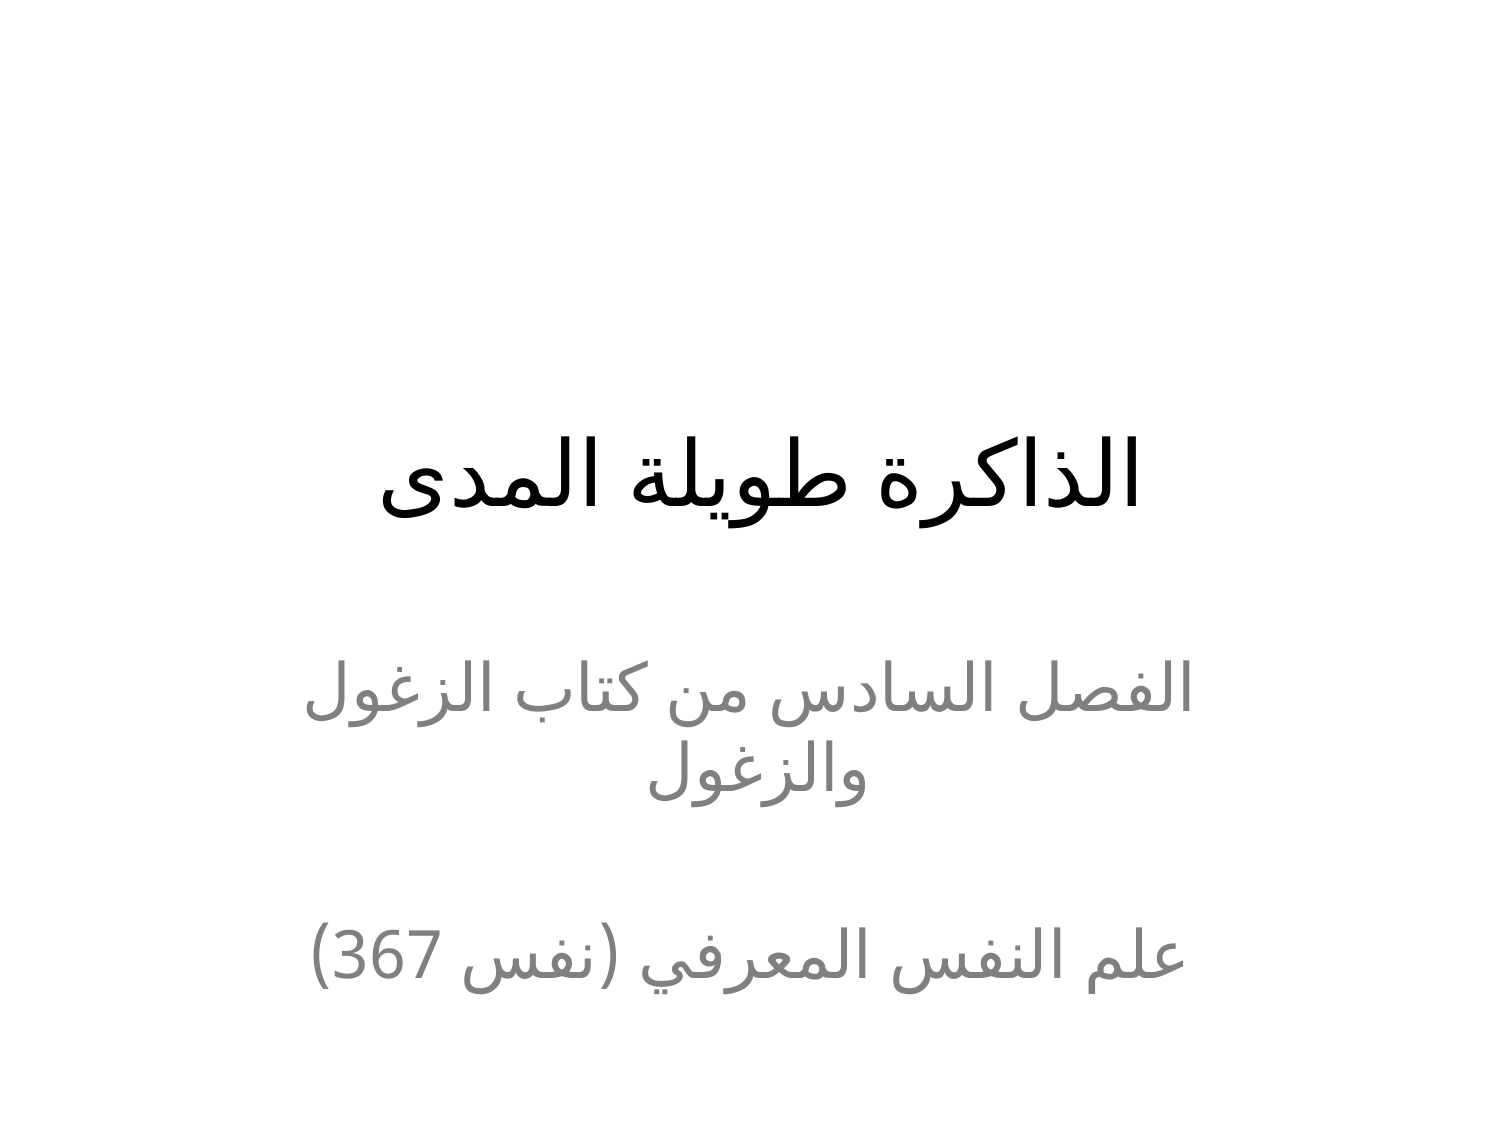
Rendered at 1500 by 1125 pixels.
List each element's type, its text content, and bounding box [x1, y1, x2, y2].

title الذاكرة طويلة المدى [112, 349, 1388, 591]
subtitle الفصل السادس من كتاب الزغول والزغول علم النفس المعرفي (نفس 367) [225, 637, 1275, 925]
